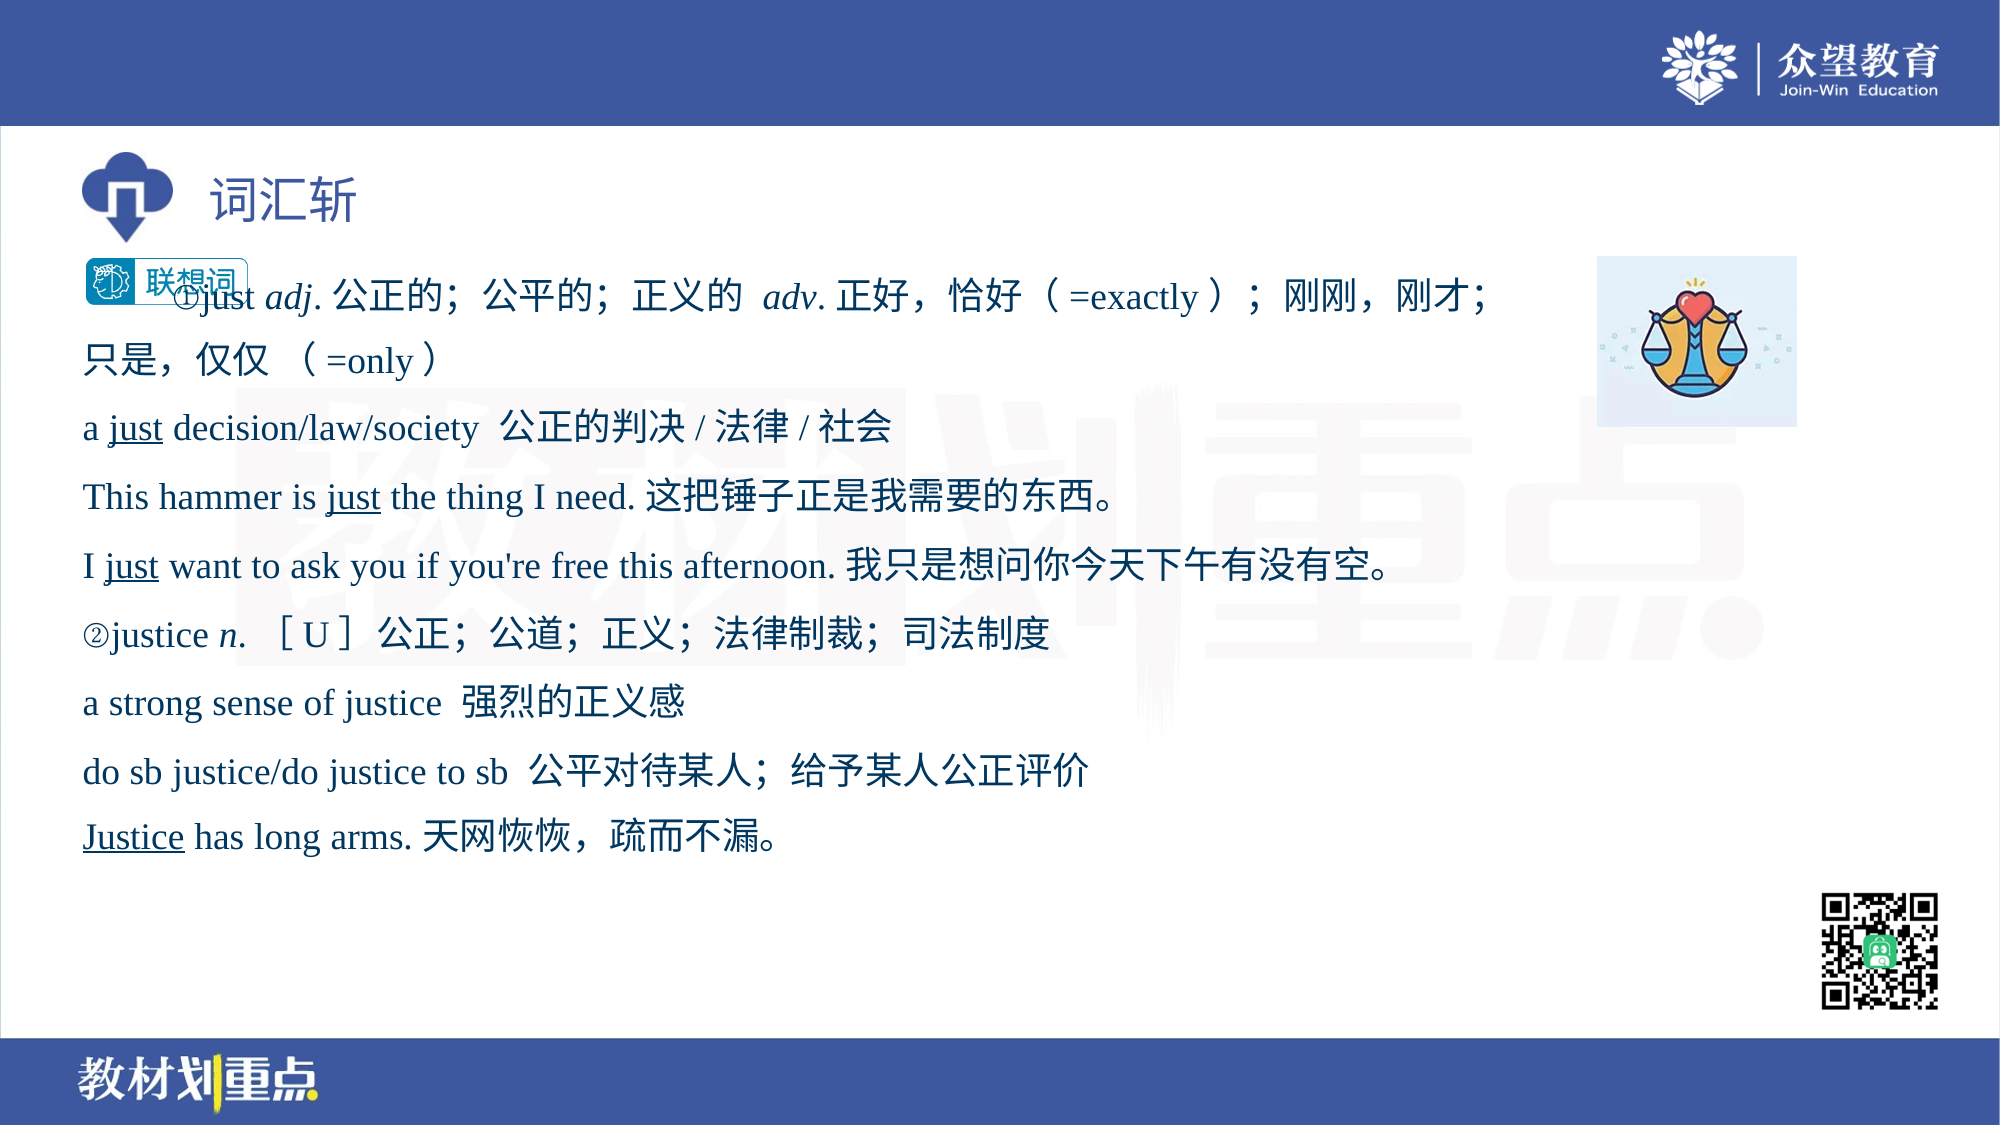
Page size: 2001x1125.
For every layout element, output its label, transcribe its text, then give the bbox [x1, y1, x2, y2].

picture [0, 0, 2000, 1125]
text_box This hammer is just the thing I need.这把锤子正是我需要的东西。 I just want to ask you if you're free this afternoon.我只是想问你今天下午有没有空。 ②justice n.［U］公正；公道；正义；法律制裁；司法制度 a strong sense of justice 强烈的正义感 do sb justice/do justice to sb 公平对待某人；给予某人公正评价 Justice has long arms.天网恢恢，疏而不漏。 [82, 448, 1817, 850]
text_box ①just adj.公正的；公平的；正义的 adv.正好，恰好（=exactly）；刚刚，刚才； 只是，仅仅 （=only） [82, 247, 1595, 375]
text_box a just decision/law/society 公正的判决/法律/社会 [82, 383, 1595, 441]
